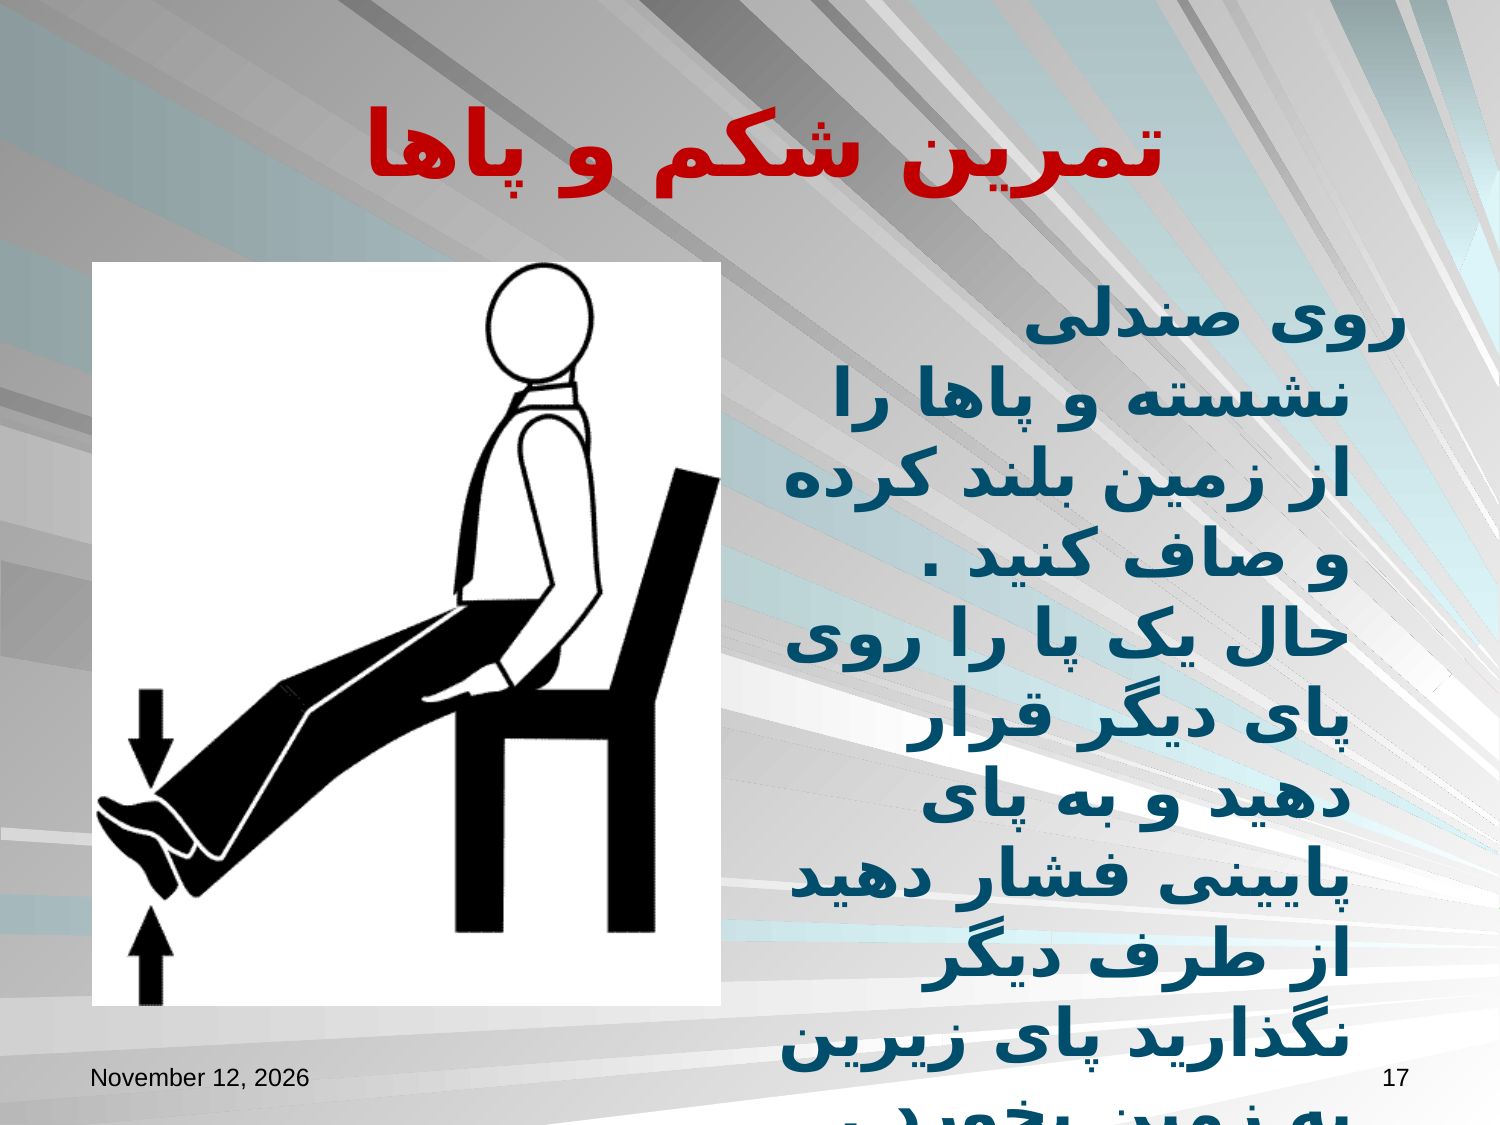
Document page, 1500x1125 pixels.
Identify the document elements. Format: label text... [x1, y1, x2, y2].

title تمرین شکم و پاها [74, 45, 1426, 234]
slide_number 17 [1074, 1023, 1426, 1100]
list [92, 262, 721, 1006]
list روی صندلی نشسته و پاها را از زمین بلند کرده و صاف کنید . حال یک پا را روی پای دیگر قرار دهید و به پای پایینی فشار دهید از طرف دیگر نگذارید پای زیرین به زمین بخورد . [762, 262, 1426, 1006]
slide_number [74, 1023, 426, 1100]
